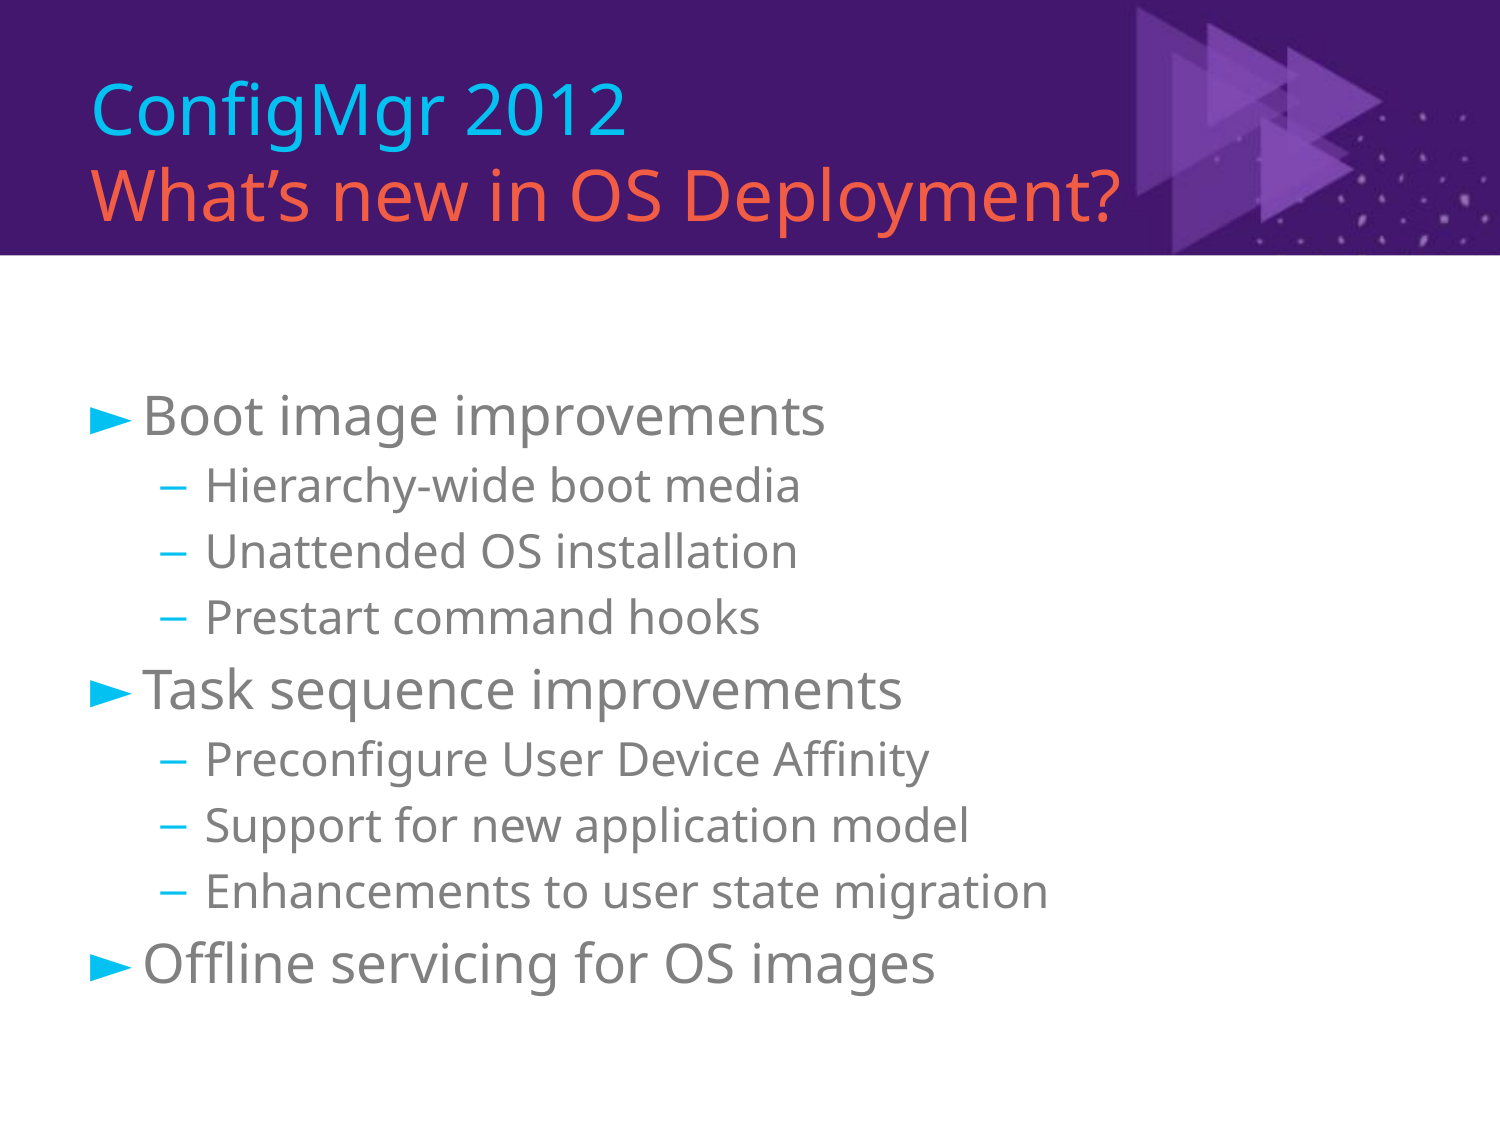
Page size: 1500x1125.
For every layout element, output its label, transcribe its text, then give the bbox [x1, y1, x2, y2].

title ConfigMgr 2012 What’s new in OS Deployment? [75, 56, 1425, 244]
list Boot image improvements Hierarchy-wide boot media Unattended OS installation Prestart command hooks Task sequence improvements Preconfigure User Device Affinity Support for new application model Enhancements to user state migration Offline servicing for OS images [75, 373, 1425, 1005]
picture [0, 0, 1500, 255]
